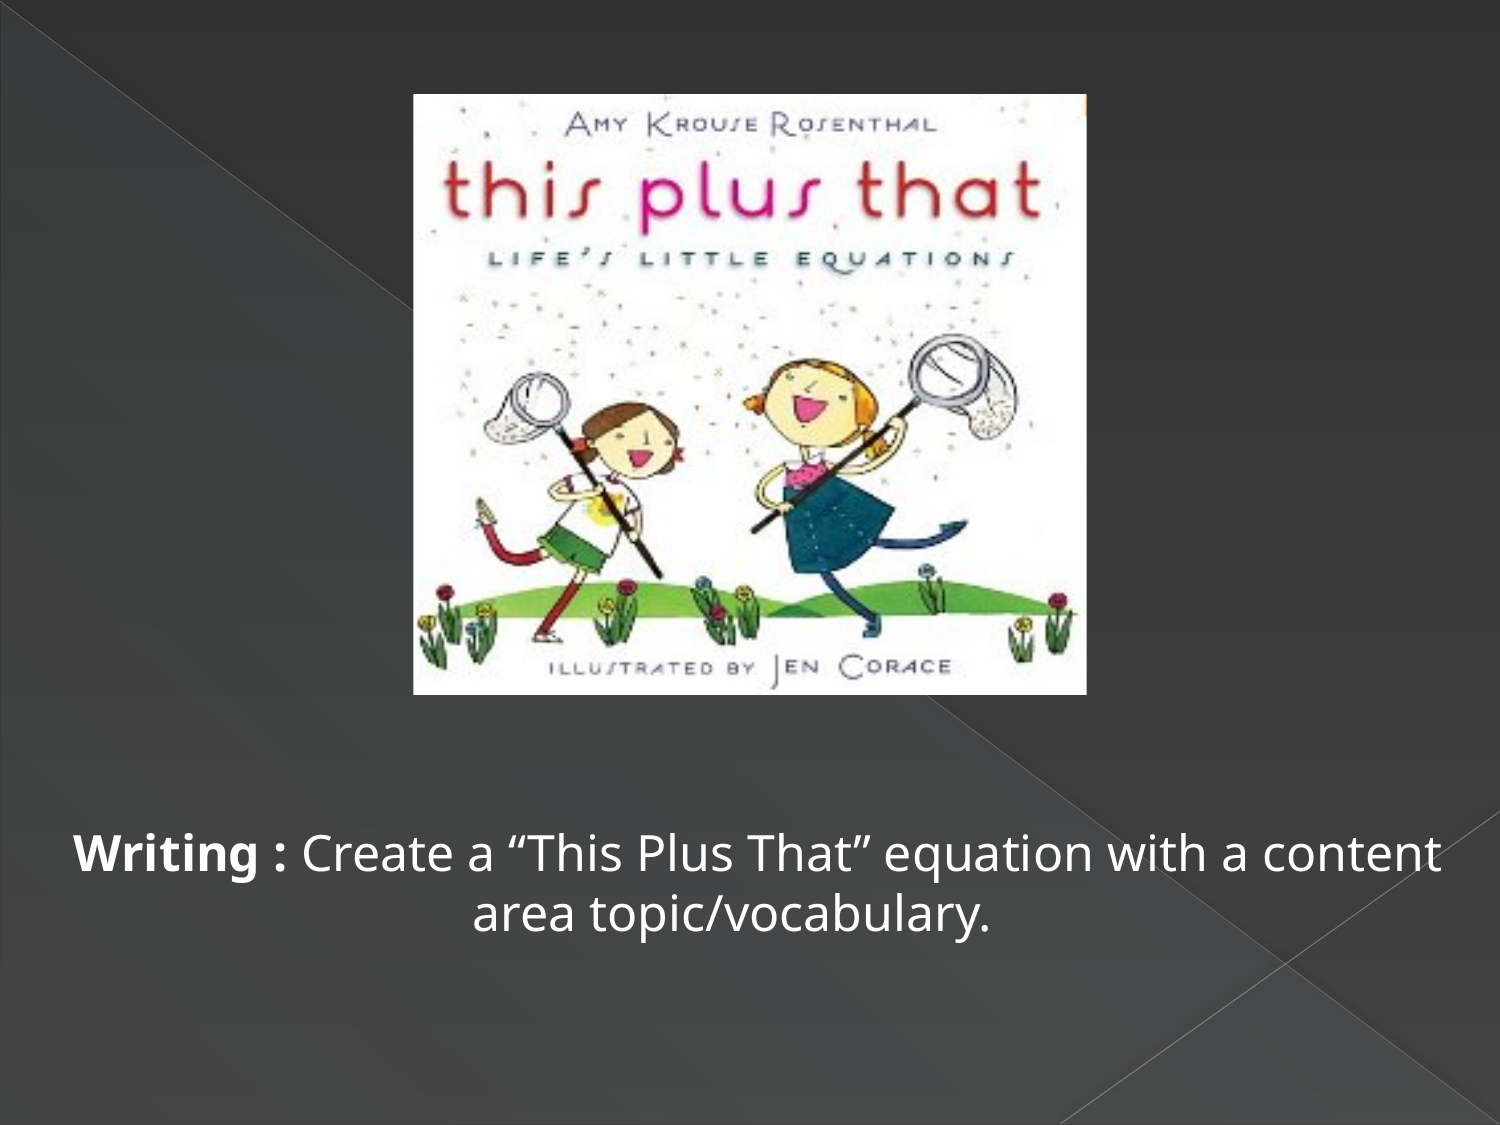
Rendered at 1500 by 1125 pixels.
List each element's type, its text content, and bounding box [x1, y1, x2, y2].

text_box Writing : Create a “This Plus That” equation with a content area topic/vocabulary. [56, 814, 1461, 950]
picture [412, 94, 1087, 695]
